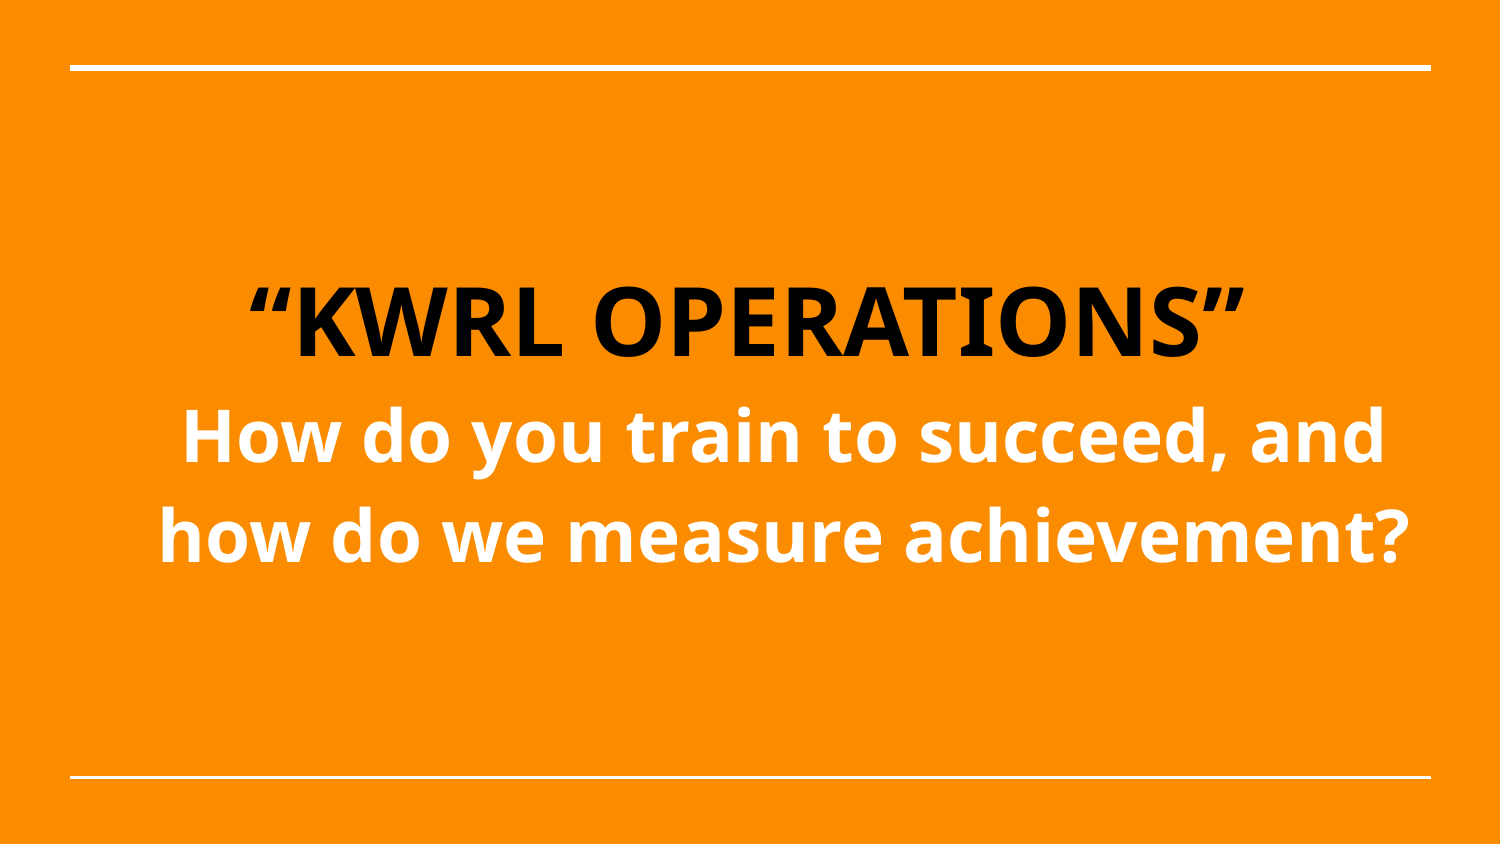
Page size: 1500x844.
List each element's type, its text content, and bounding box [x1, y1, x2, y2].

title “KWRL OPERATIONS” How do you train to succeed, and how do we measure achievement? [66, 72, 1428, 767]
